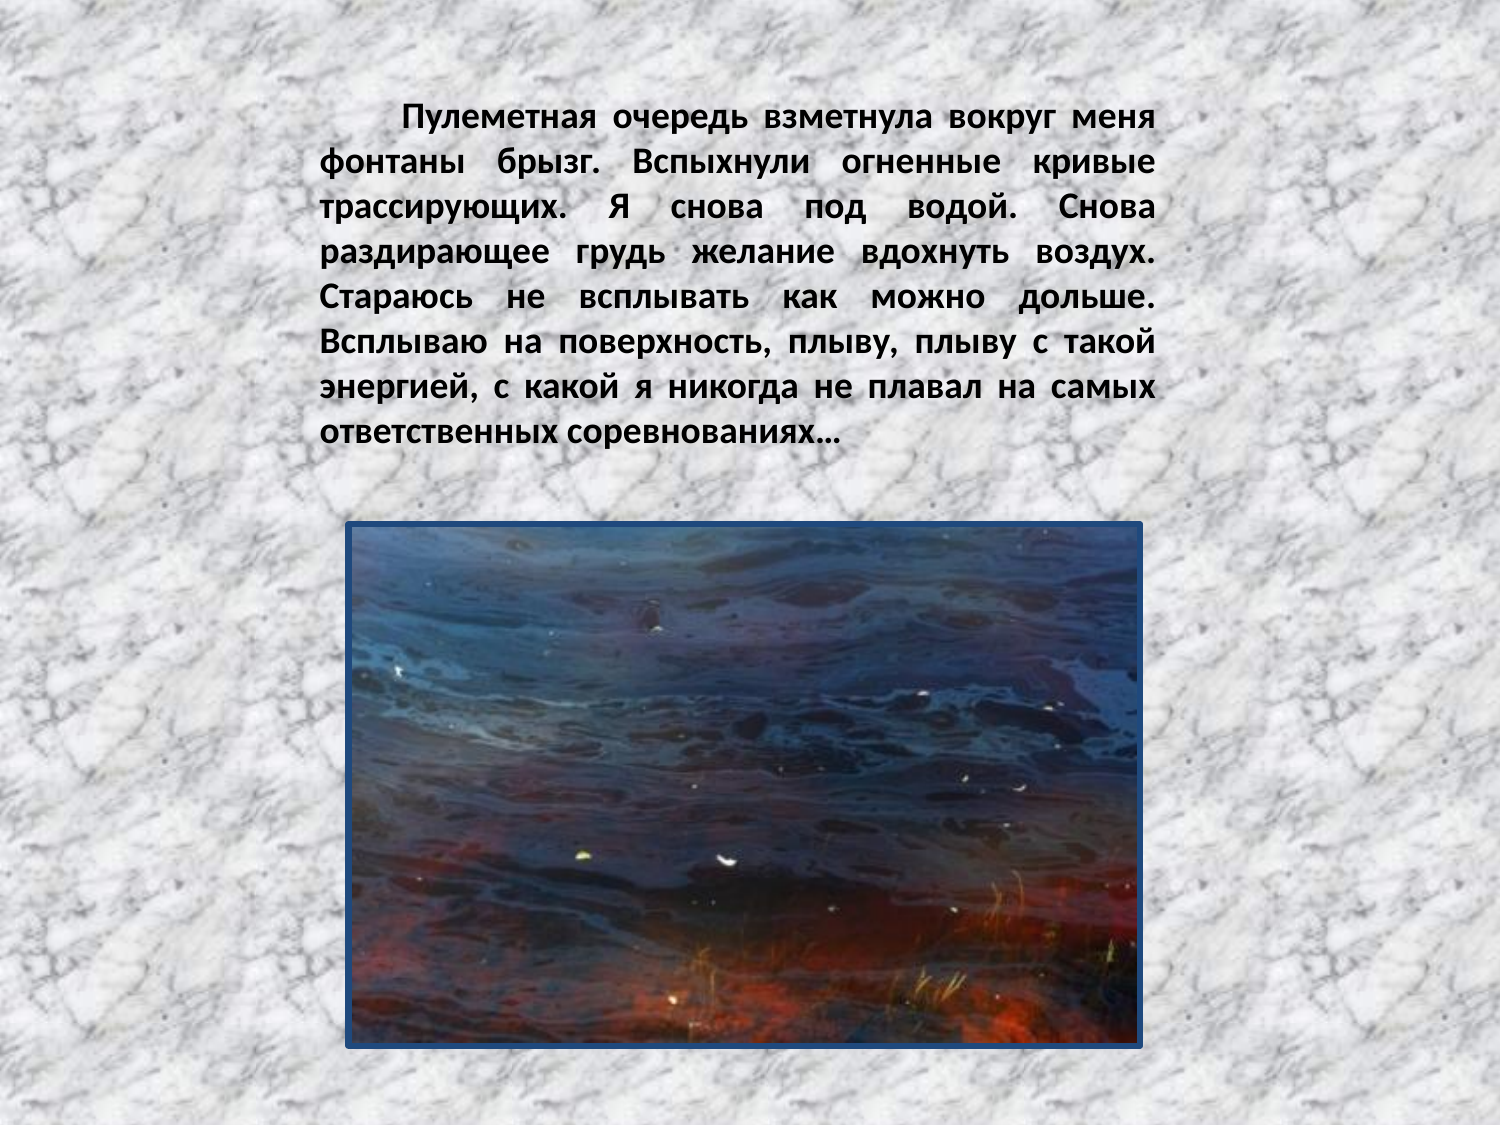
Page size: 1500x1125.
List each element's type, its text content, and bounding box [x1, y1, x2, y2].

text_box Пулеметная очередь взметнула вокруг меня фонтаны брызг. Вспыхнули огненные кривые трассирующих. Я снова под водой. Снова раздирающее грудь желание вдохнуть воздух. Стараюсь не всплывать как можно дольше. Всплываю на поверхность, плыву, плыву с такой энергией, с какой я никогда не плавал на самых ответственных соревнованиях… [304, 83, 1172, 459]
picture [0, 0, 1500, 1125]
